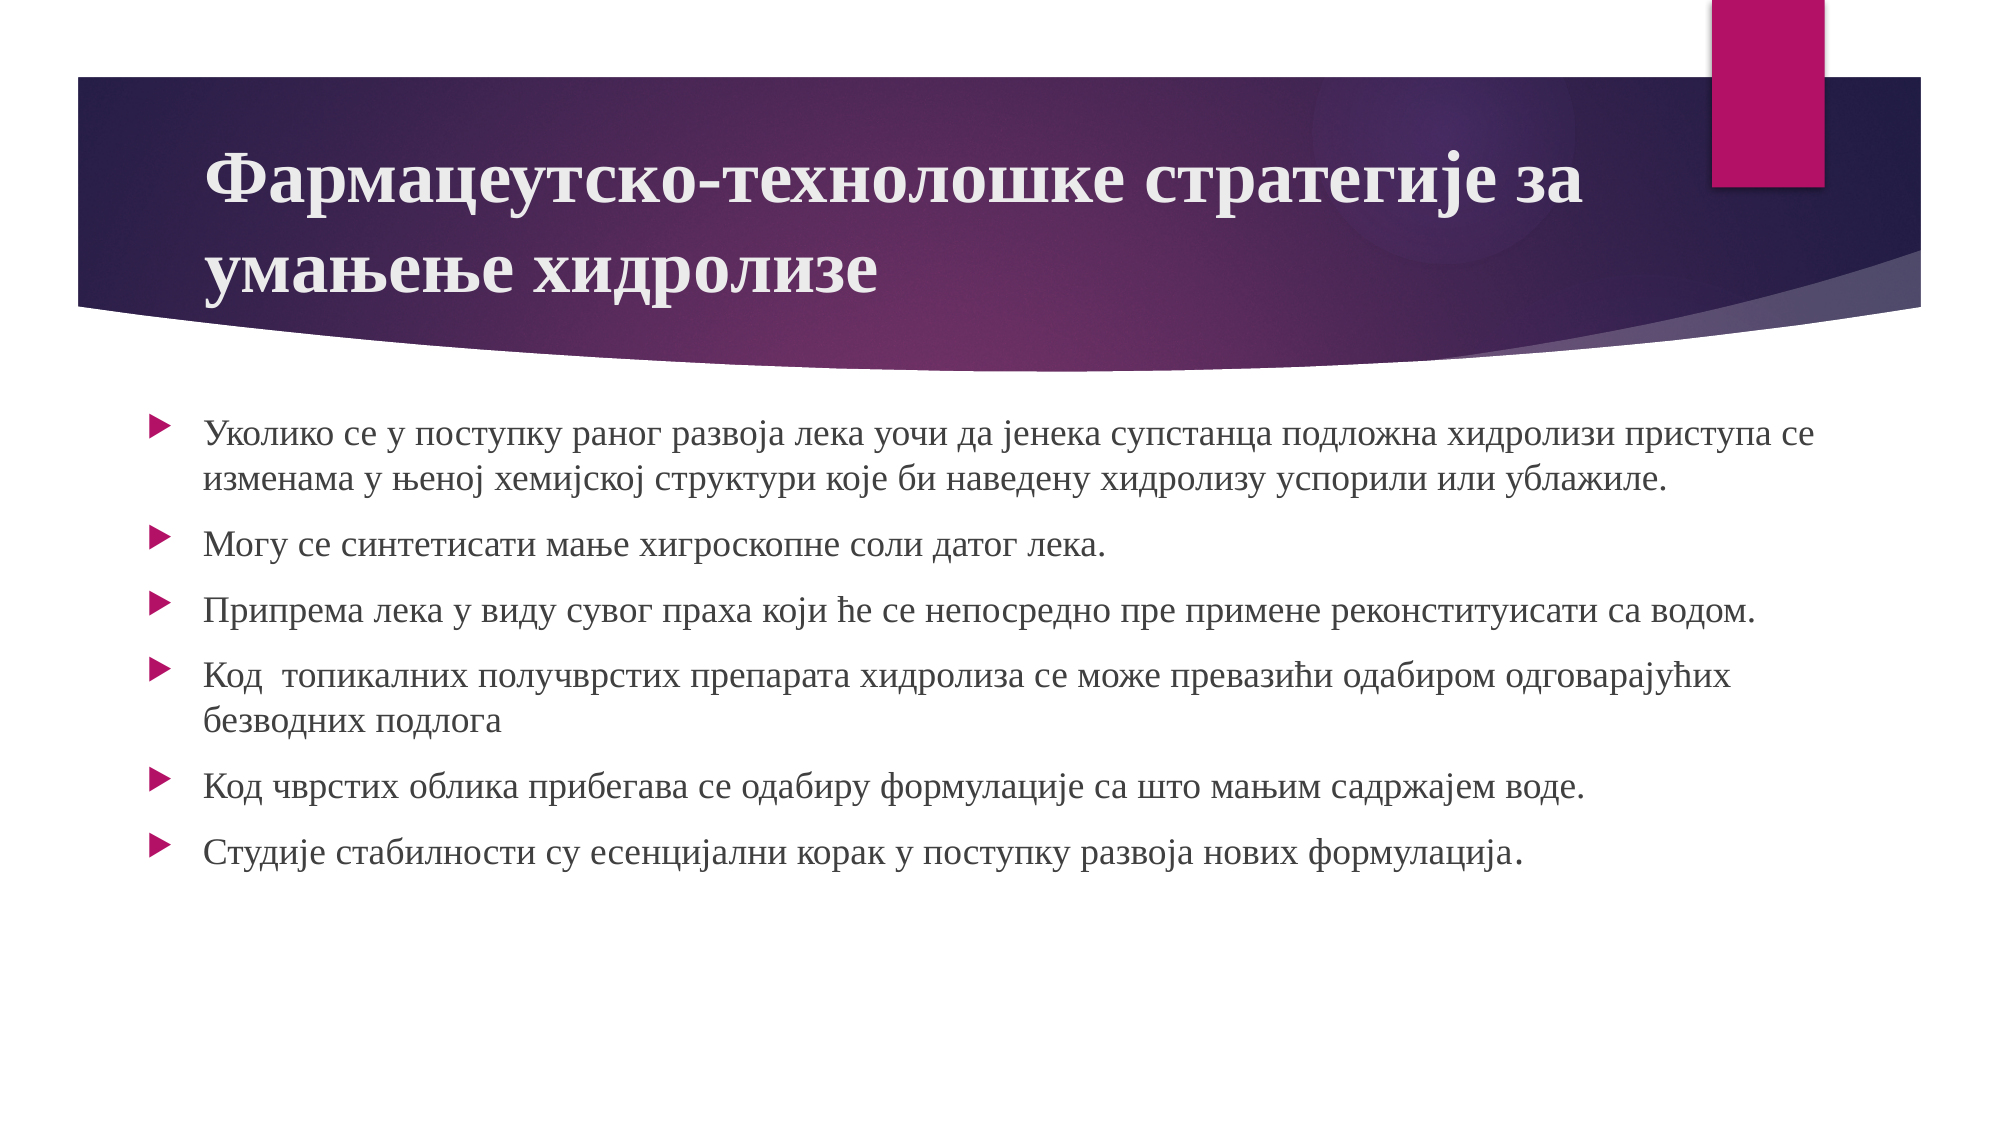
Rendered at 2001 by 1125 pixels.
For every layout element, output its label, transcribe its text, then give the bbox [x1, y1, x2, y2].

list Уколико се у поступку раног развоја лека уочи да јенека супстанца подложна хидролизи приступа се изменама у њеној хемијској структури које би наведену хидролизу успорили или ублажиле. Могу се синтетисати мање хигроскопне соли датог лека. Припрема лека у виду сувог праха који ће се непосредно пре примене реконституисати са водом. Код топикалних получврстих препарата хидролиза се може превазићи одабиром одговарајућих безводних подлога Код чврстих облика прибегава се одабиру формулације са што мањим садржајем воде. Студије стабилности су есенцијални корак у поступку развоја нових формулација. [131, 400, 1832, 1097]
title Фармацеутско-технолошке стратегије за умањење хидролизе [189, 159, 1627, 276]
